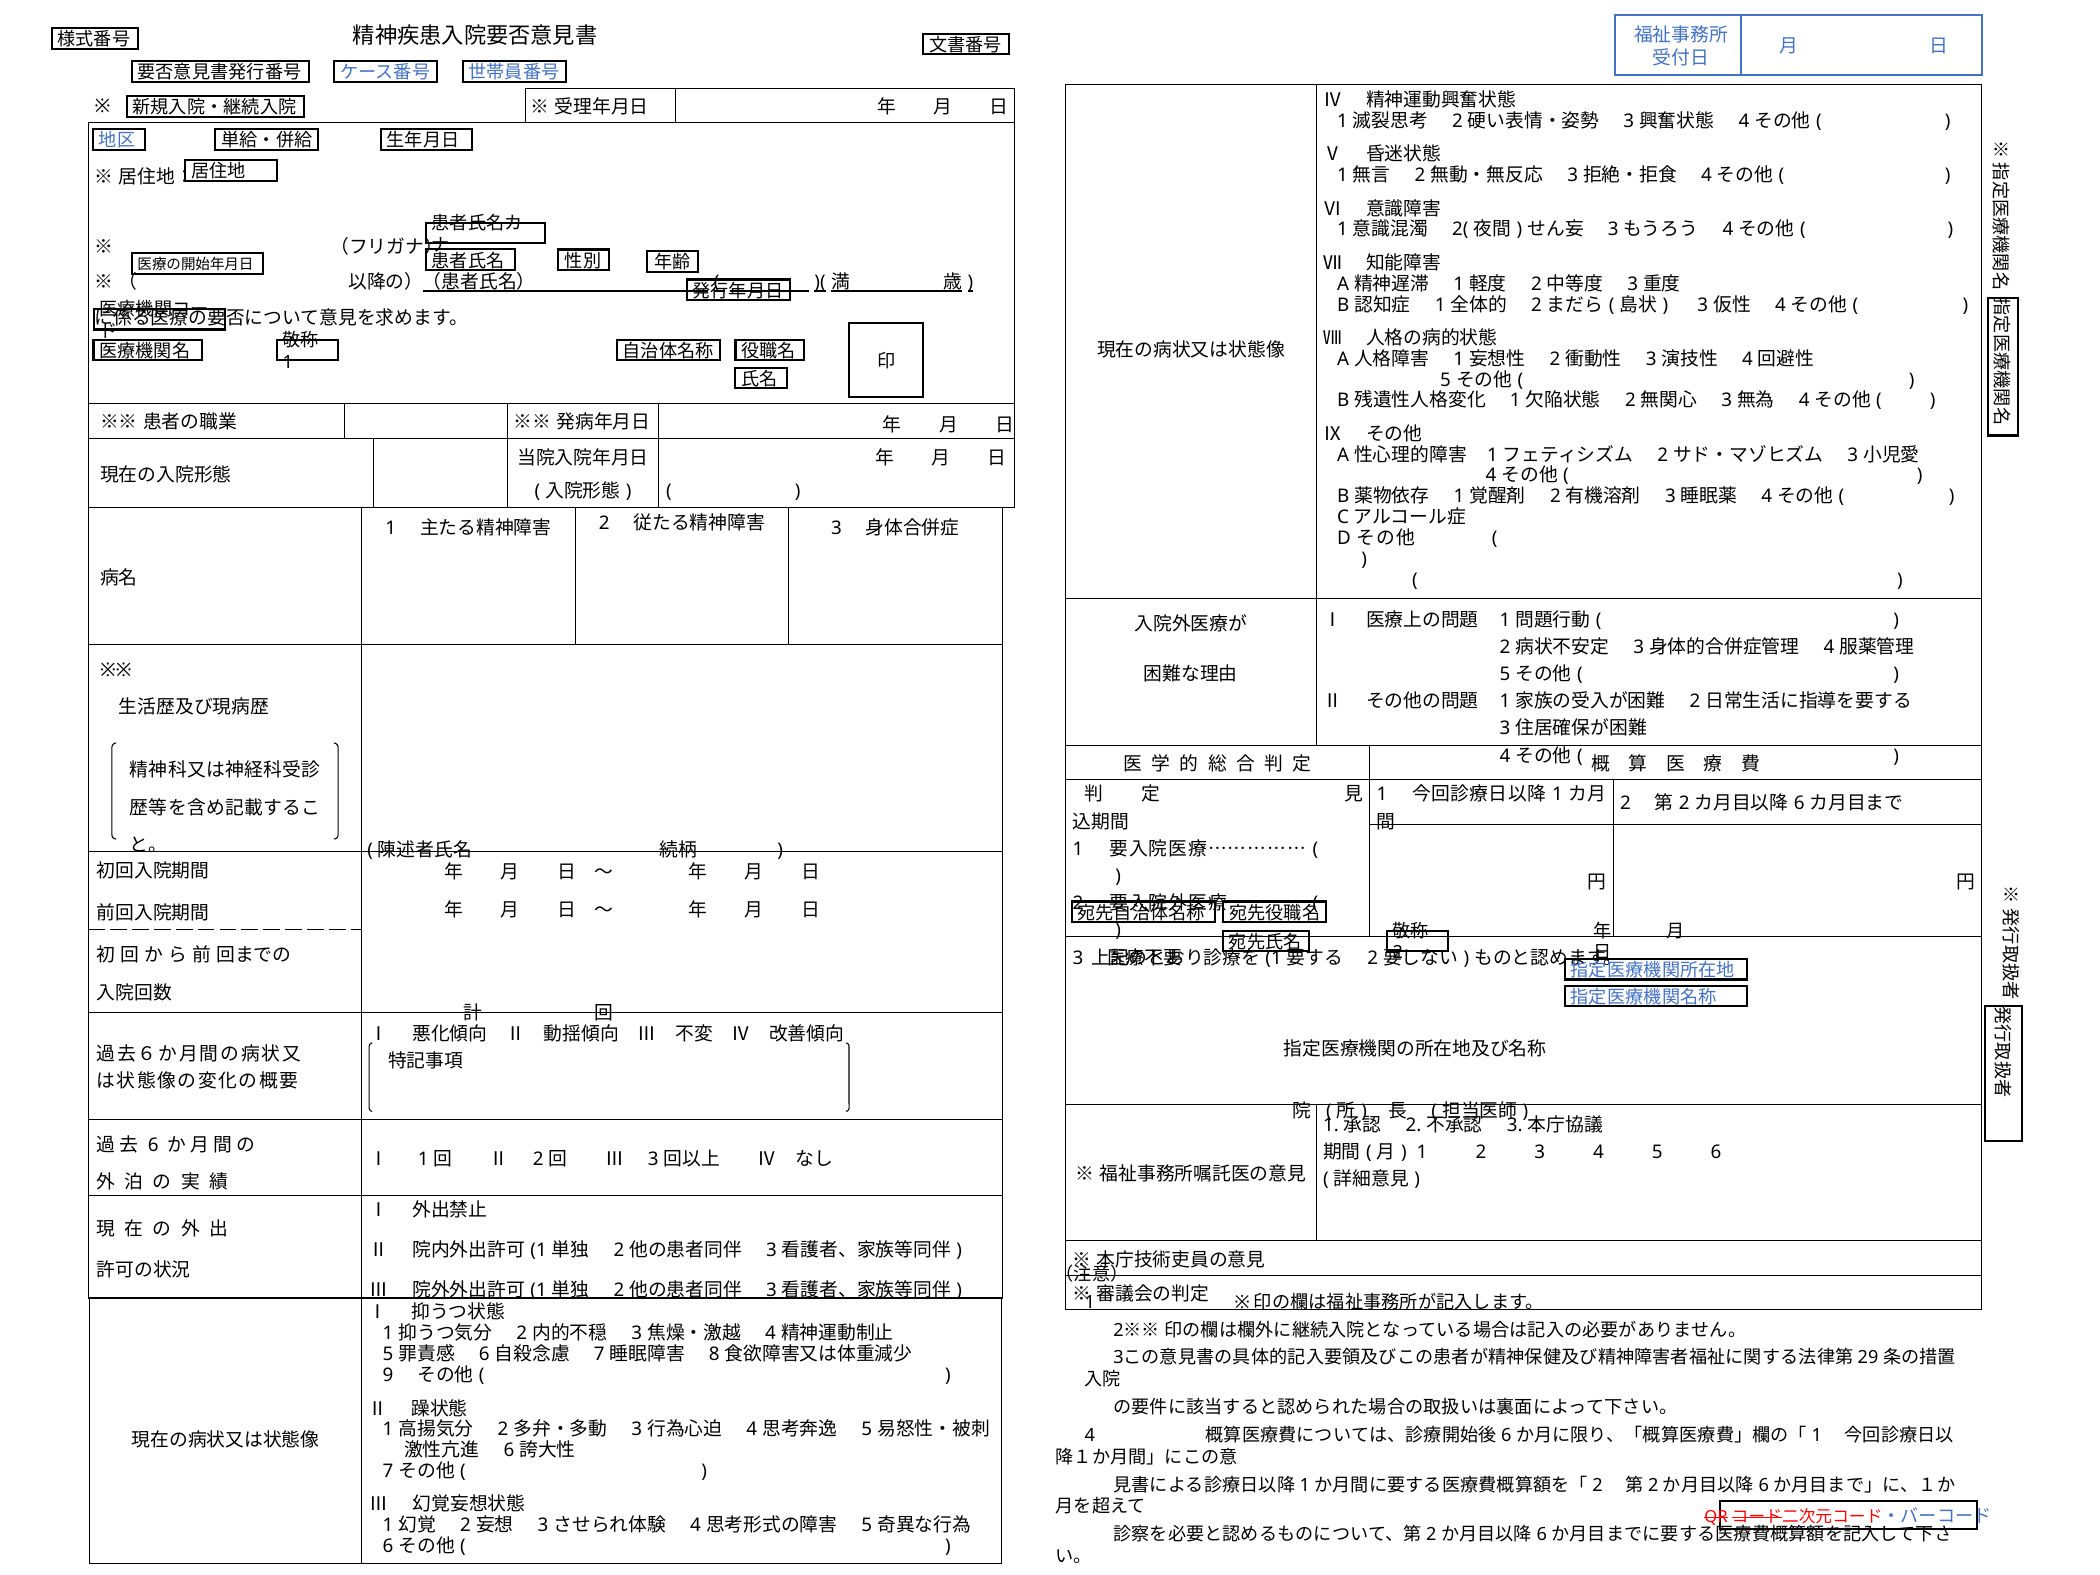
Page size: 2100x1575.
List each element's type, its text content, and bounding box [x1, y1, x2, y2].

table_cell 1 今回診療日以降1カ月間 [1370, 780, 1613, 824]
table_cell ※※発病年月日 [508, 404, 658, 438]
text_box 文書番号 [922, 33, 1010, 55]
text_box ※発行取扱者 [1982, 879, 2020, 1237]
text_box 発行年月日 [686, 278, 791, 301]
table_cell ※居住地： ※ （フリガナ） ※（ 以降の）（患者氏名） ( )(満 歳) に係る医療の要否について意見を求めます。 [89, 123, 1014, 403]
table_cell Ⅰ 医療上の問題 1問題行動( ) 2病状不安定 3身体的合併症管理 4服薬管理 5その他( ) Ⅱ その他の問題 1家族の受入が困難 2日常生活に指導を要する 3住居確保が困難 4その他( ) [1317, 599, 1981, 745]
table_cell 円 [1370, 825, 1613, 936]
table_cell 初回入院期間 前回入院期間 [89, 852, 361, 930]
table_cell 円 [1614, 825, 1981, 936]
text_box 地区 [92, 128, 146, 151]
text_box 宛先氏名 [1222, 930, 1310, 952]
table_cell 2 第2カ月目以降6カ月目まで [1614, 780, 1981, 824]
text_box ケース番号 [333, 60, 438, 83]
table_cell 初回から前回までの 入院回数 [89, 930, 361, 1012]
text_box 氏名 [734, 367, 788, 389]
text_box 役職名 [734, 339, 805, 361]
text_box 精神疾患入院要否意見書 [338, 13, 751, 55]
table_header 2 従たる精神障害 [576, 508, 788, 644]
table_cell 入院外医療が 困難な理由 [1066, 599, 1316, 745]
text_box 年齢 [646, 250, 699, 273]
table_cell ※福祉事務所嘱託医の意見 [1066, 1105, 1316, 1240]
table_cell Ⅰ 1回 Ⅱ 2回 Ⅲ 3回以上 Ⅳ なし [362, 1120, 1002, 1195]
text_box 宛先役職名 [1222, 900, 1327, 923]
text_box 発行取扱者 [1984, 1005, 2023, 1142]
text_box QRコード二次元コード・バーコード [1719, 1500, 1978, 1530]
text_box 要否意見書発行番号 [131, 60, 310, 83]
text_box 指定医療機関名称 [1564, 985, 1748, 1007]
table_cell 判定 見込期間 1 要入院医療……………( ) 2 要入院外医療…………( ) 3 医療不要 [1066, 780, 1369, 936]
table_header 現在の病状又は状態像 [1066, 85, 1316, 598]
table_cell Ⅰ 外出禁止 Ⅱ 院内外出許可(1単独 2他の患者同伴 3看護者、家族等同伴) Ⅲ 院外外出許可(1単独 2他の患者同伴 3看護者、家族等同伴) [362, 1196, 1002, 1297]
table_cell 年 月 日 [659, 404, 1014, 438]
text_box 指定医療機関名 [1987, 297, 2019, 437]
table_header 1 主たる精神障害 [362, 508, 575, 644]
table_header ※受理年月日 [526, 89, 675, 122]
text_box [111, 742, 339, 840]
table_header 3 身体合併症 [789, 508, 1002, 644]
table_cell 医学的総合判定 [1066, 746, 1369, 779]
table_cell ※※ 生活歴及び現病歴 精神科又は神経科受診歴等を含め記載すること。 [89, 645, 361, 851]
table_cell 過去６か月間の病状又 は状態像の変化の概要 [89, 1013, 361, 1119]
text_box 医療機関コード [93, 308, 226, 331]
table_cell 年 月 日 ～ 年 月 日 年 月 日 ～ 年 月 日 計 回 [362, 852, 1002, 1012]
table_header Ⅳ 精神運動興奮状態 1滅裂思考 2硬い表情・姿勢 3興奮状態 4その他( ) Ⅴ 昏迷状態 1無言 2無動・無反応 3拒絶・拒食 4その他( ) Ⅵ 意識障害 1意識混濁 2(夜間)せん妄 3もうろう 4その他( ) Ⅶ 知能障害 A精神遅滞 1軽度 2中等度 3重度 B認知症 1全体的 2まだら(島状) 3仮性 4その他( ) Ⅷ 人格の病的状態 A人格障害 1妄想性 2衝動性 3演技性 4回避性 5その他( ) B残遺性人格変化 1欠陥状態 2無関心 3無為 4その他( ) Ⅸ その他 A性心理的障害 1フェティシズム 2サド・マゾヒズム 3小児愛 4その他( ) B薬物依存 1覚醒剤 2有機溶剤 3睡眠薬 4その他( ) Cアルコール症 Dその他 ( ) ( ) [1317, 85, 1981, 598]
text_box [1615, 15, 1982, 76]
table_cell ※※患者の職業 [89, 404, 344, 438]
table_cell [345, 404, 507, 438]
table_cell (陳述者氏名 続柄 ) [362, 645, 1002, 851]
text_box 印 [849, 322, 924, 398]
text_box 敬称1 [276, 339, 339, 361]
table_header 現在の病状又は状態像 [90, 1298, 361, 1563]
text_box 自治体名称 [616, 339, 721, 361]
table_cell 1.承認 2.不承認 3.本庁協議 期間(月) 1 2 3 4 5 6 (詳細意見) [1317, 1105, 1981, 1240]
table_header 年 月 日 [676, 89, 1014, 122]
table_header ※ [89, 88, 525, 122]
text_box （注意） 1 ※印の欄は福祉事務所が記入します。 ※※印の欄は欄外に継続入院となっている場合は記入の必要がありません。 この意見書の具体的記入要領及びこの患者が精神保健及び精神障害者福祉に関する法律第29条の措置入院 の要件に該当すると認められた場合の取扱いは裏面によって下さい。 4 概算医療費については、診療開始後6か月に限り、「概算医療費」欄の「1 今回診療日以降１か月間」にこの意 見書による診療日以降1か月間に要する医療費概算額を「2 第2か月目以降6か月目まで」に、１か月を超えて 診察を必要と認めるものについて、第2か月目以降6か月目までに要する医療費概算額を記入して下さい。 [1049, 1261, 1966, 1513]
table_cell Ⅰ 悪化傾向 Ⅱ 動揺傾向 Ⅲ 不変 Ⅳ 改善傾向 特記事項 [362, 1013, 1002, 1119]
text_box 生年月日 [380, 128, 473, 151]
text_box 居住地 [184, 159, 278, 182]
table_cell [374, 439, 507, 507]
table_cell 現在の外出 許可の状況 [89, 1196, 361, 1297]
table_cell 現在の入院形態 [89, 439, 373, 507]
text_box 性別 [557, 248, 610, 271]
text_box 患者氏名 [425, 248, 516, 271]
text_box 新規入院・継続入院 [126, 95, 305, 118]
text_box 宛先自治体名称 [1071, 900, 1216, 923]
table_cell ※審議会の判定 [1966, 1276, 1981, 1309]
table_header Ⅰ 抑うつ状態 1抑うつ気分 2内的不穏 3焦燥・激越 4精神運動制止 5罪責感 6自殺念慮 7睡眠障害 8食欲障害又は体重減少 9 その他( ) Ⅱ 躁状態 1高揚気分 2多弁・多動 3行為心迫 4思考奔逸 5易怒性・被刺 激性亢進 6誇大性 7その他( ) Ⅲ 幻覚妄想状態 1幻覚 2妄想 3させられ体験 4思考形式の障害 5奇異な行為 6その他( ) [362, 1298, 1001, 1563]
text_box 患者氏名カナ [425, 222, 546, 244]
table_cell 過去6か月間の 外泊の実績 [89, 1120, 361, 1195]
table_header 病名 [89, 508, 361, 644]
text_box 単給・併給 [214, 128, 319, 151]
text_box 指定医療機関所在地 [1564, 958, 1748, 981]
table_cell ※本庁技術吏員の意見 [1066, 1241, 1981, 1275]
text_box 世帯員番号 [462, 60, 567, 83]
text_box 年 月 日 [1532, 930, 1721, 952]
table_cell 上記のとおり診療を(1要する 2要しない)ものと認めます。 指定医療機関の所在地及び名称 院(所)長 (担当医師) [1066, 937, 1981, 1104]
text_box 医療機関名 [92, 339, 203, 361]
text_box ※指定医療機関名 [1982, 34, 2020, 391]
table_cell 年 月 日 ( ) [659, 439, 1014, 507]
table_cell 当院入院年月日 (入院形態) [508, 439, 658, 507]
text_box 医療の開始年月日 [131, 252, 264, 275]
text_box 敬称2 [1386, 930, 1449, 952]
table_cell 概算医療費 [1370, 746, 1981, 779]
text_box [369, 1042, 850, 1112]
text_box 様式番号 [51, 27, 139, 50]
